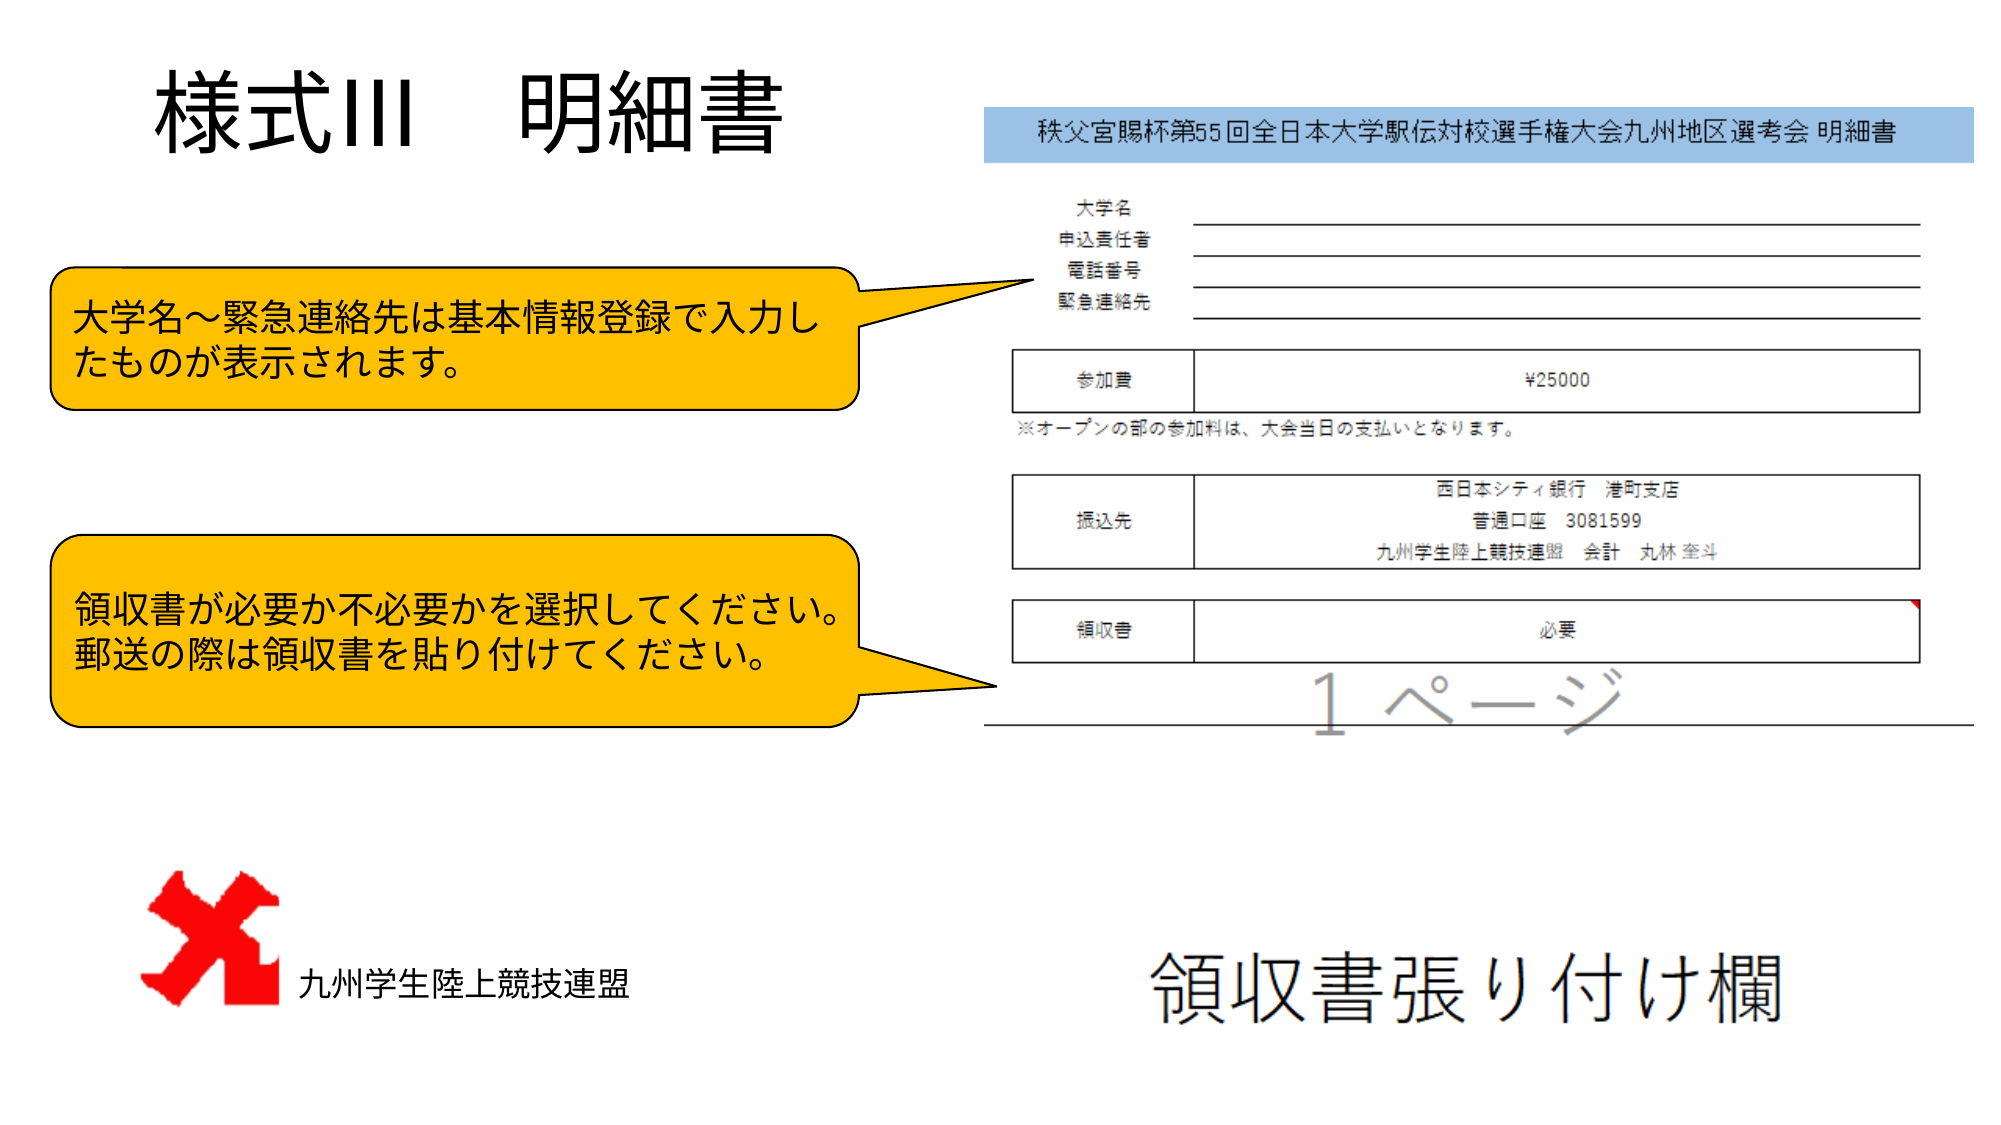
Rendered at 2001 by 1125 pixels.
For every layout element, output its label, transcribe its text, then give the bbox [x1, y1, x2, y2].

picture [984, 107, 1974, 1089]
text_box 大学名～緊急連絡先は基本情報登録で入力したものが表示されます。 [49, 266, 984, 411]
picture [137, 863, 284, 1014]
title 様式Ⅲ 明細書 [137, 59, 1863, 174]
text_box 領収書が必要か不必要かを選択してください。 郵送の際は領収書を貼り付けてください。 [49, 533, 984, 729]
